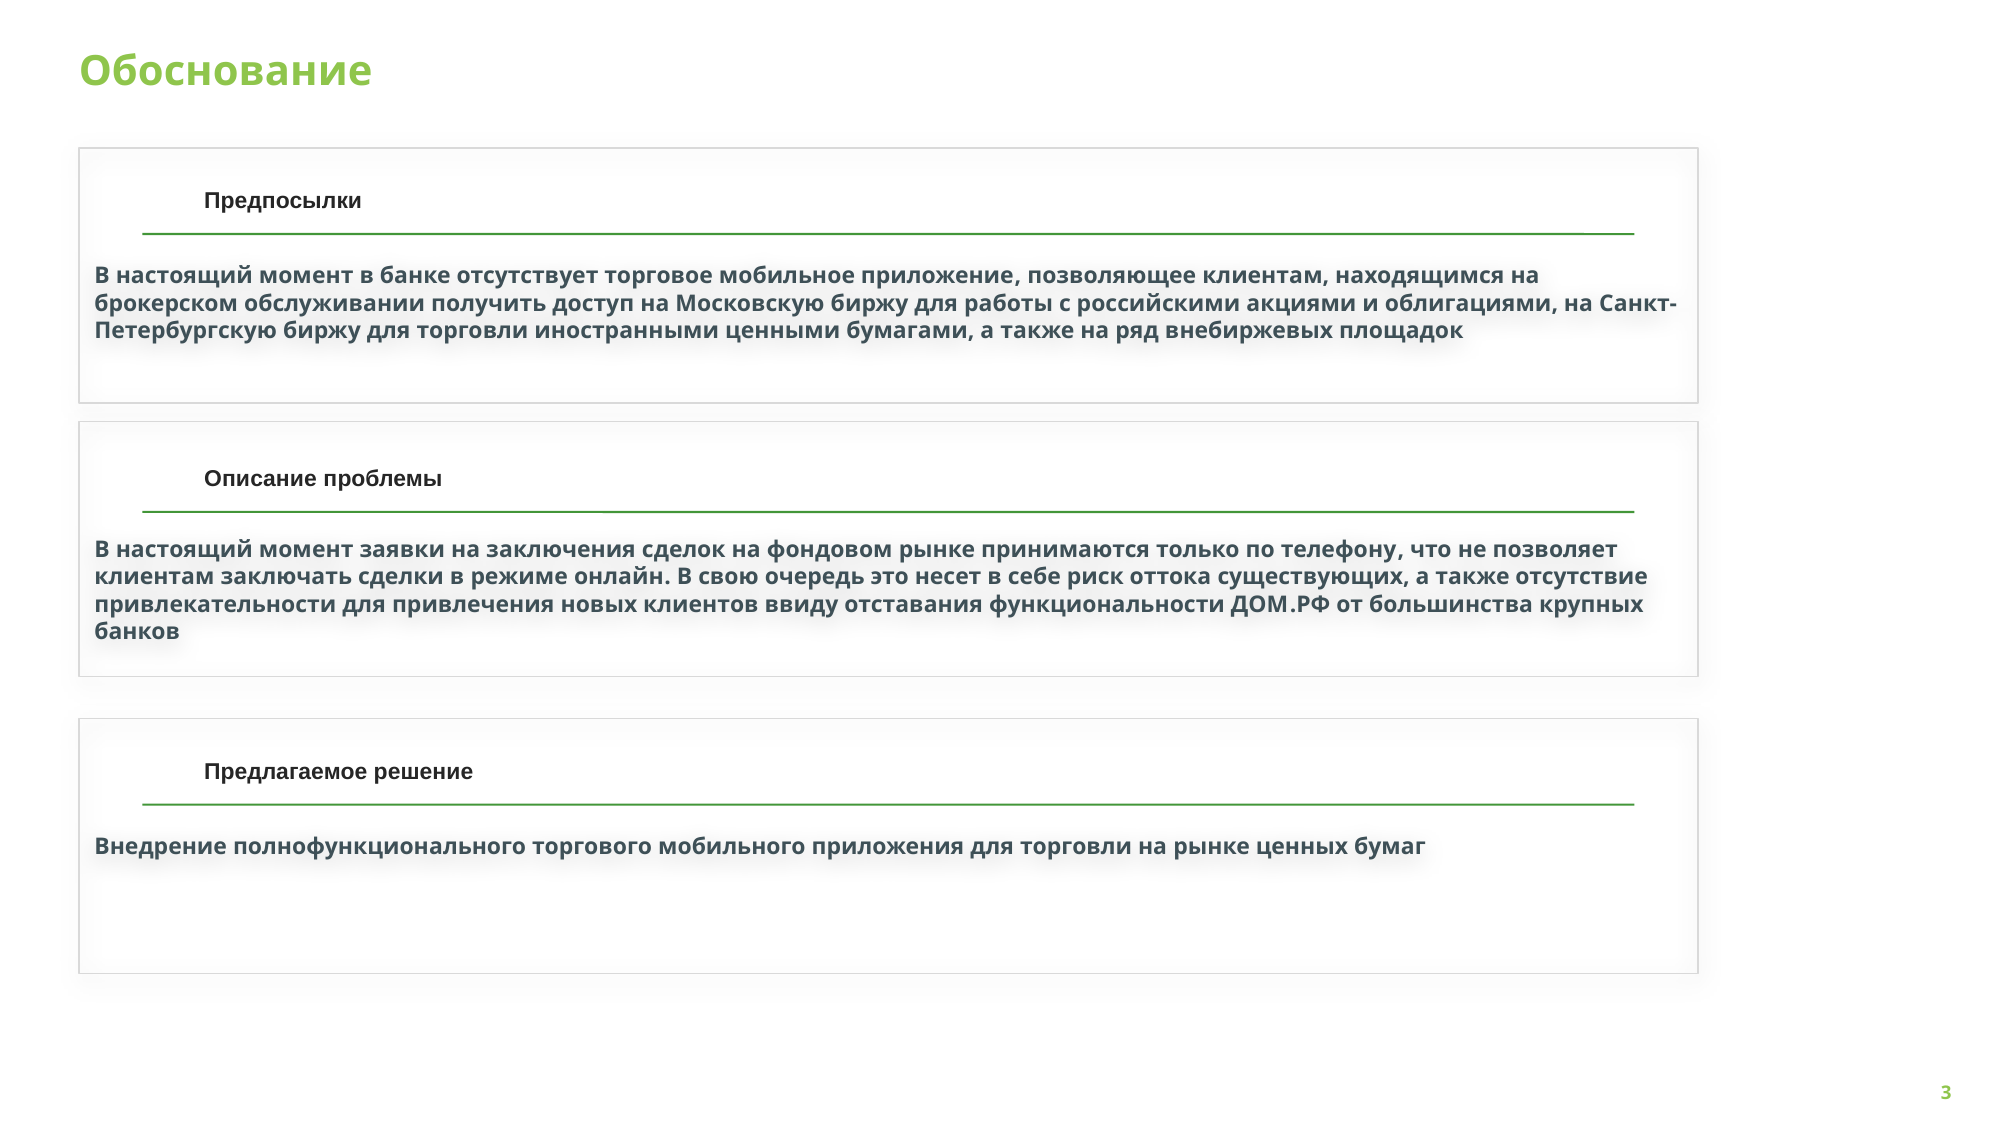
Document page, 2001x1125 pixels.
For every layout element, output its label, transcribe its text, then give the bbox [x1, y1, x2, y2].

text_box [78, 147, 1699, 403]
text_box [78, 718, 1699, 974]
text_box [78, 421, 1699, 677]
title Обоснование [78, 43, 1922, 95]
